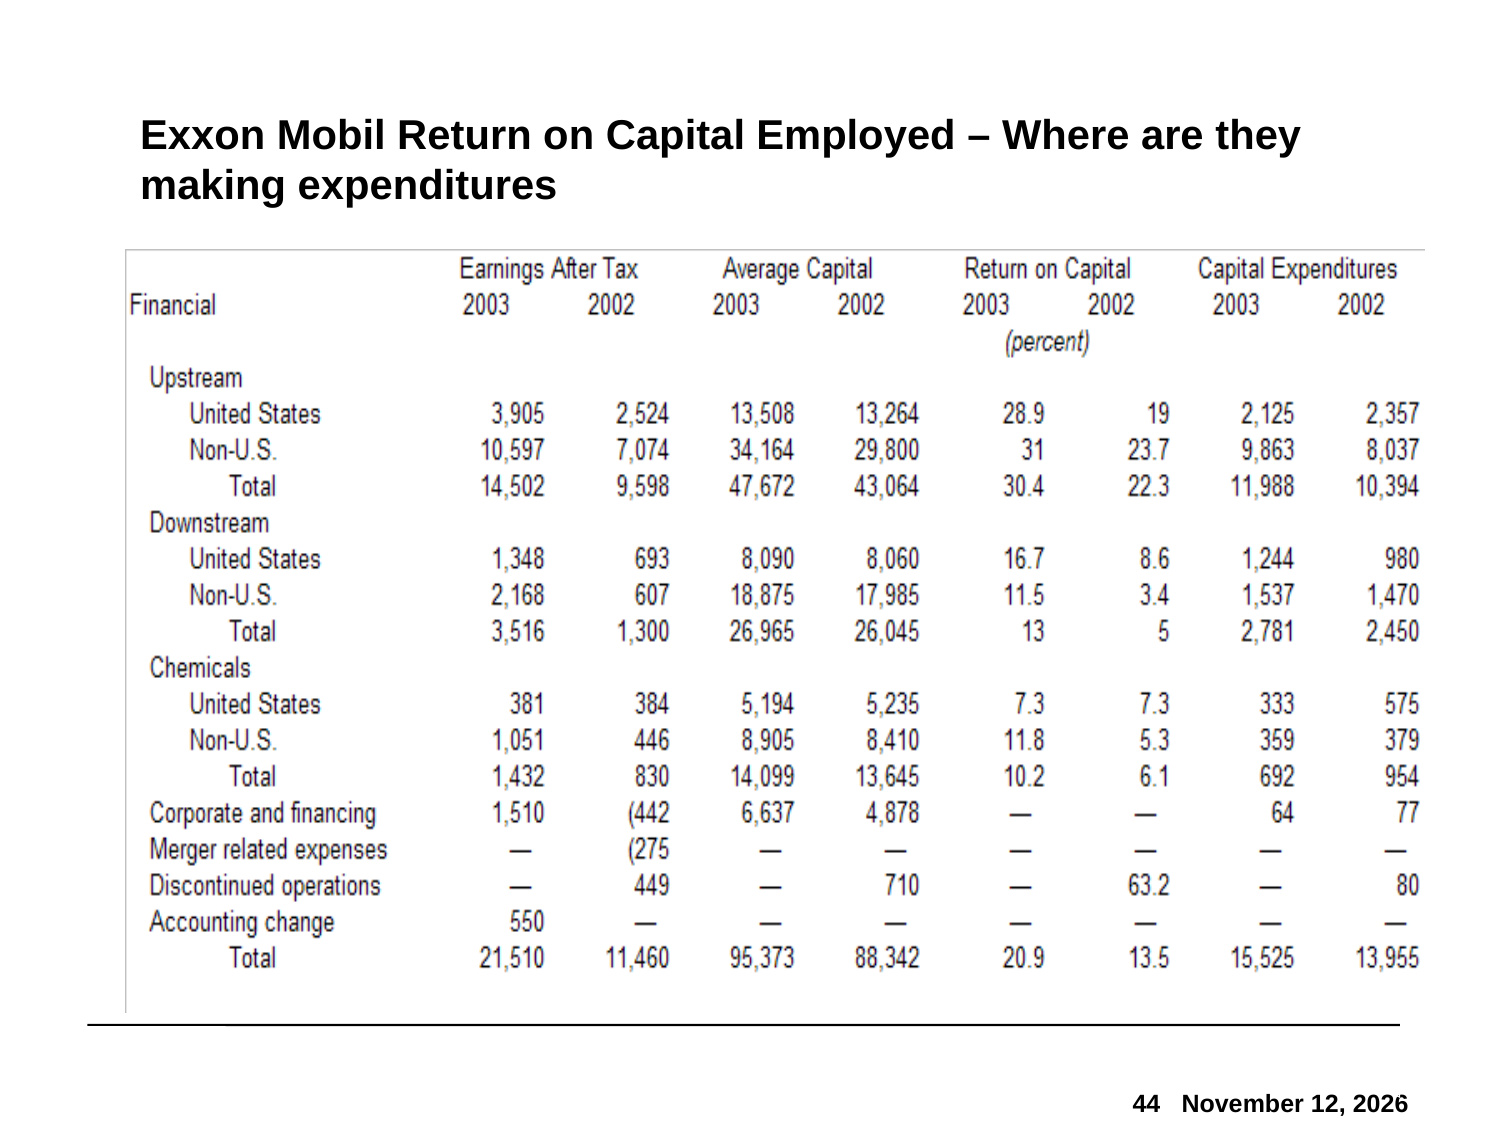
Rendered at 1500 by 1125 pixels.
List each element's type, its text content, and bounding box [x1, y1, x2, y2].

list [124, 249, 1426, 1013]
title Exxon Mobil Return on Capital Employed – Where are they making expenditures [124, 99, 1401, 226]
